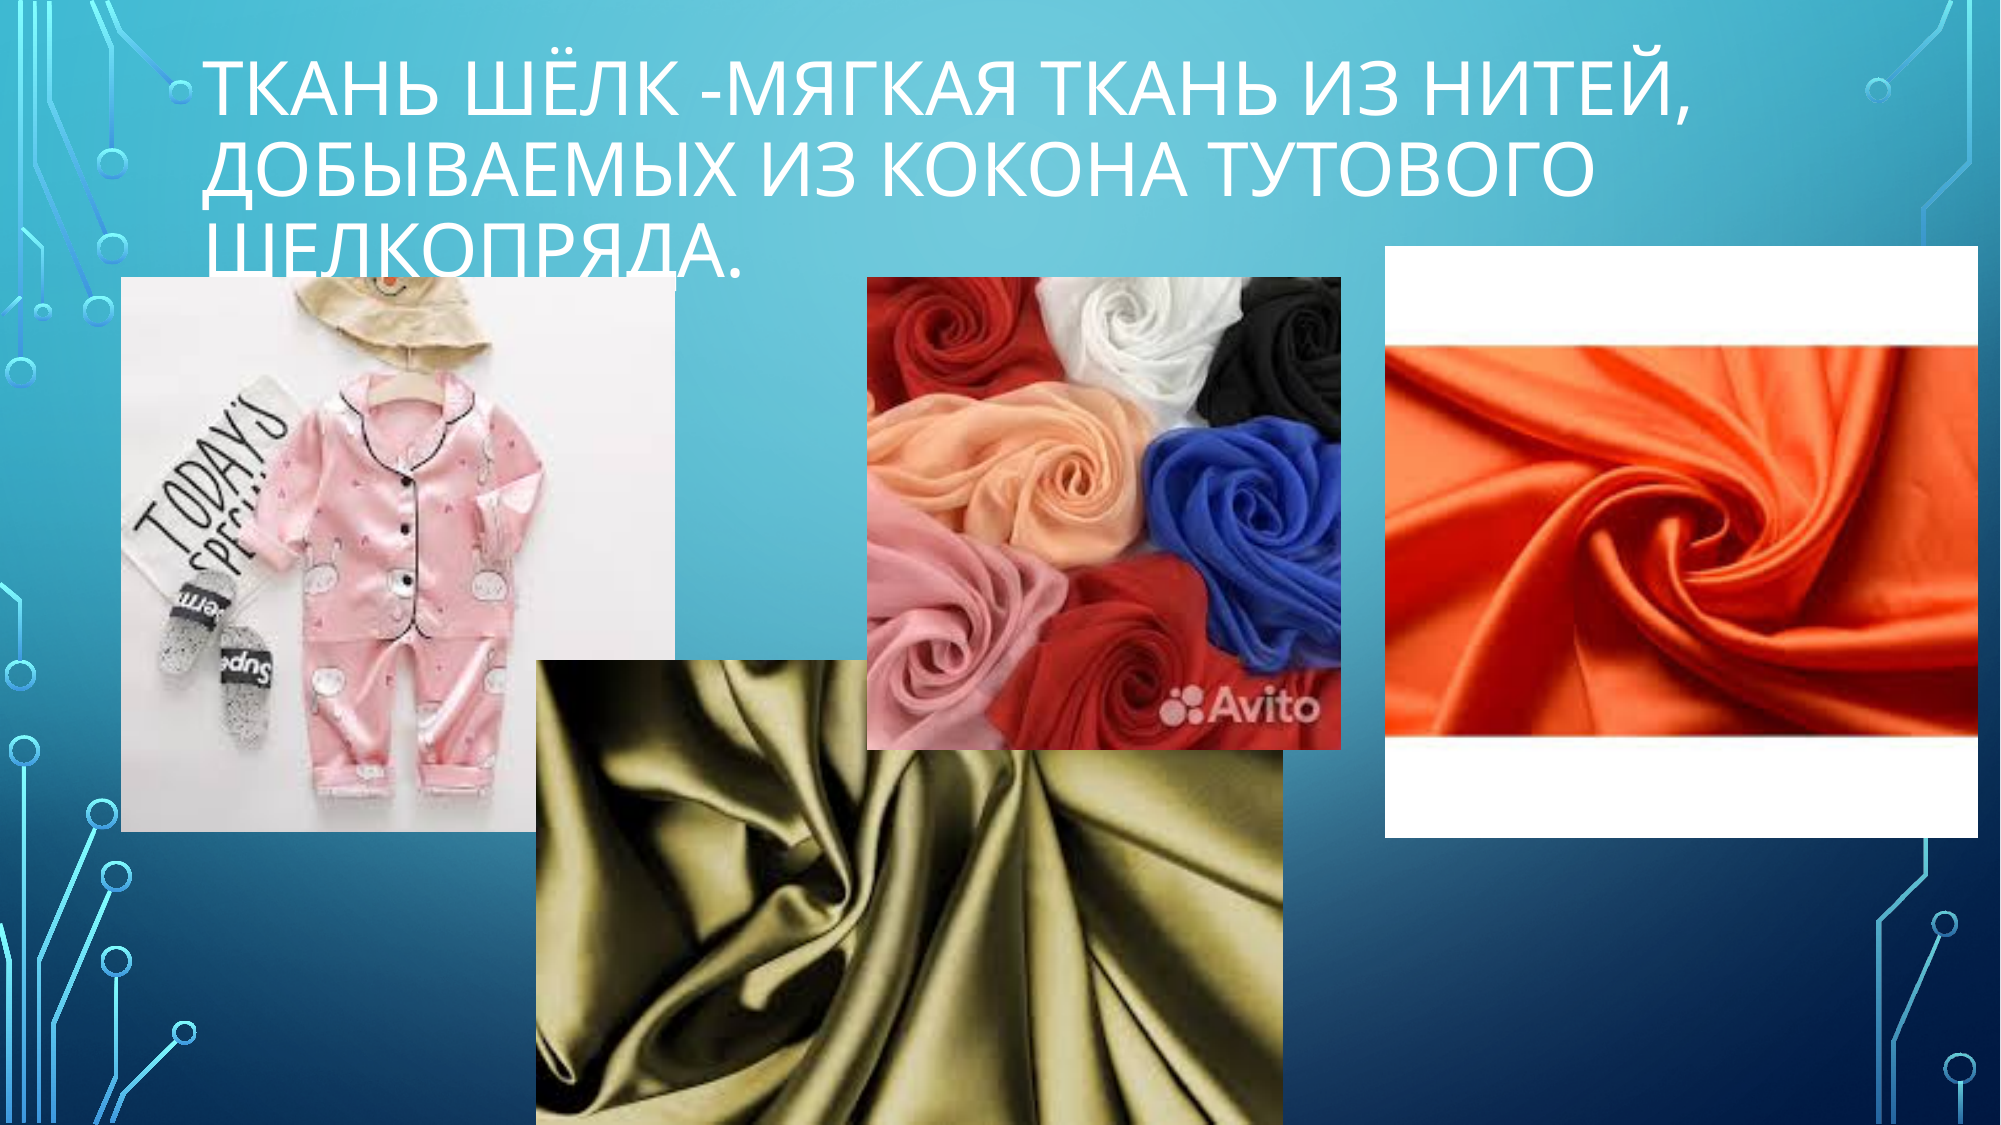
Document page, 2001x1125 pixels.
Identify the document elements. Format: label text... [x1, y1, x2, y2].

title Ткань шёлк -мягкая ткань из нитей, добываемых из кокона тутового шелкопряда. [187, 0, 1813, 344]
picture [1385, 245, 1978, 838]
picture [536, 276, 1341, 1125]
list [120, 277, 676, 832]
